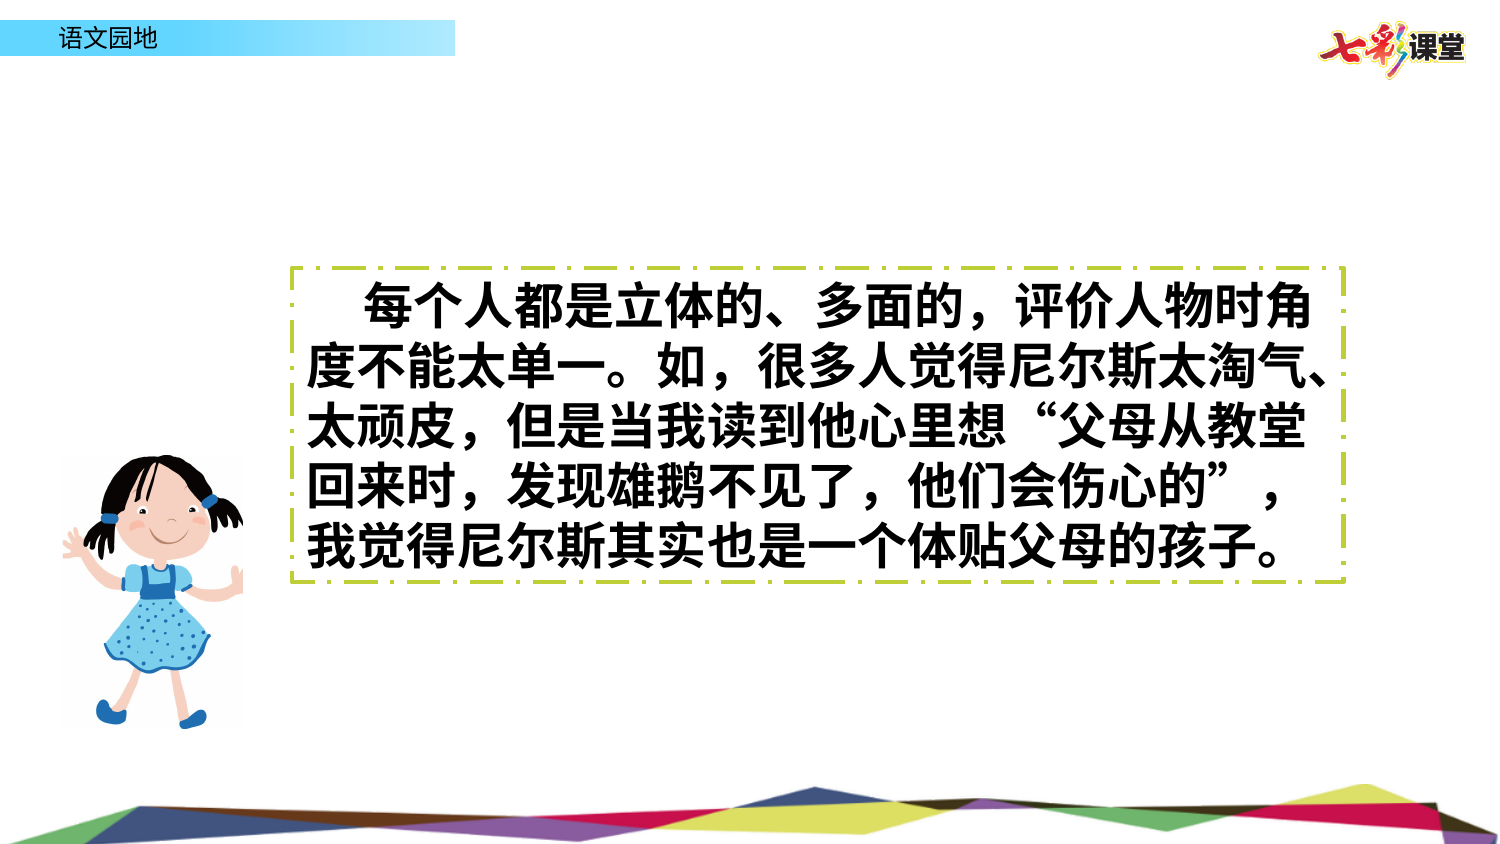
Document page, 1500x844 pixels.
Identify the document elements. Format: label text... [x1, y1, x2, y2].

picture [0, 784, 1500, 844]
text_box 每个人都是立体的、多面的，评价人物时角度不能太单一。如，很多人觉得尼尔斯太淘气、太顽皮，但是当我读到他心里想“父母从教堂回来时，发现雄鹅不见了，他们会伤心的”，我觉得尼尔斯其实也是一个体贴父母的孩子。 [290, 266, 1346, 584]
picture [62, 455, 244, 729]
picture [1316, 20, 1468, 80]
